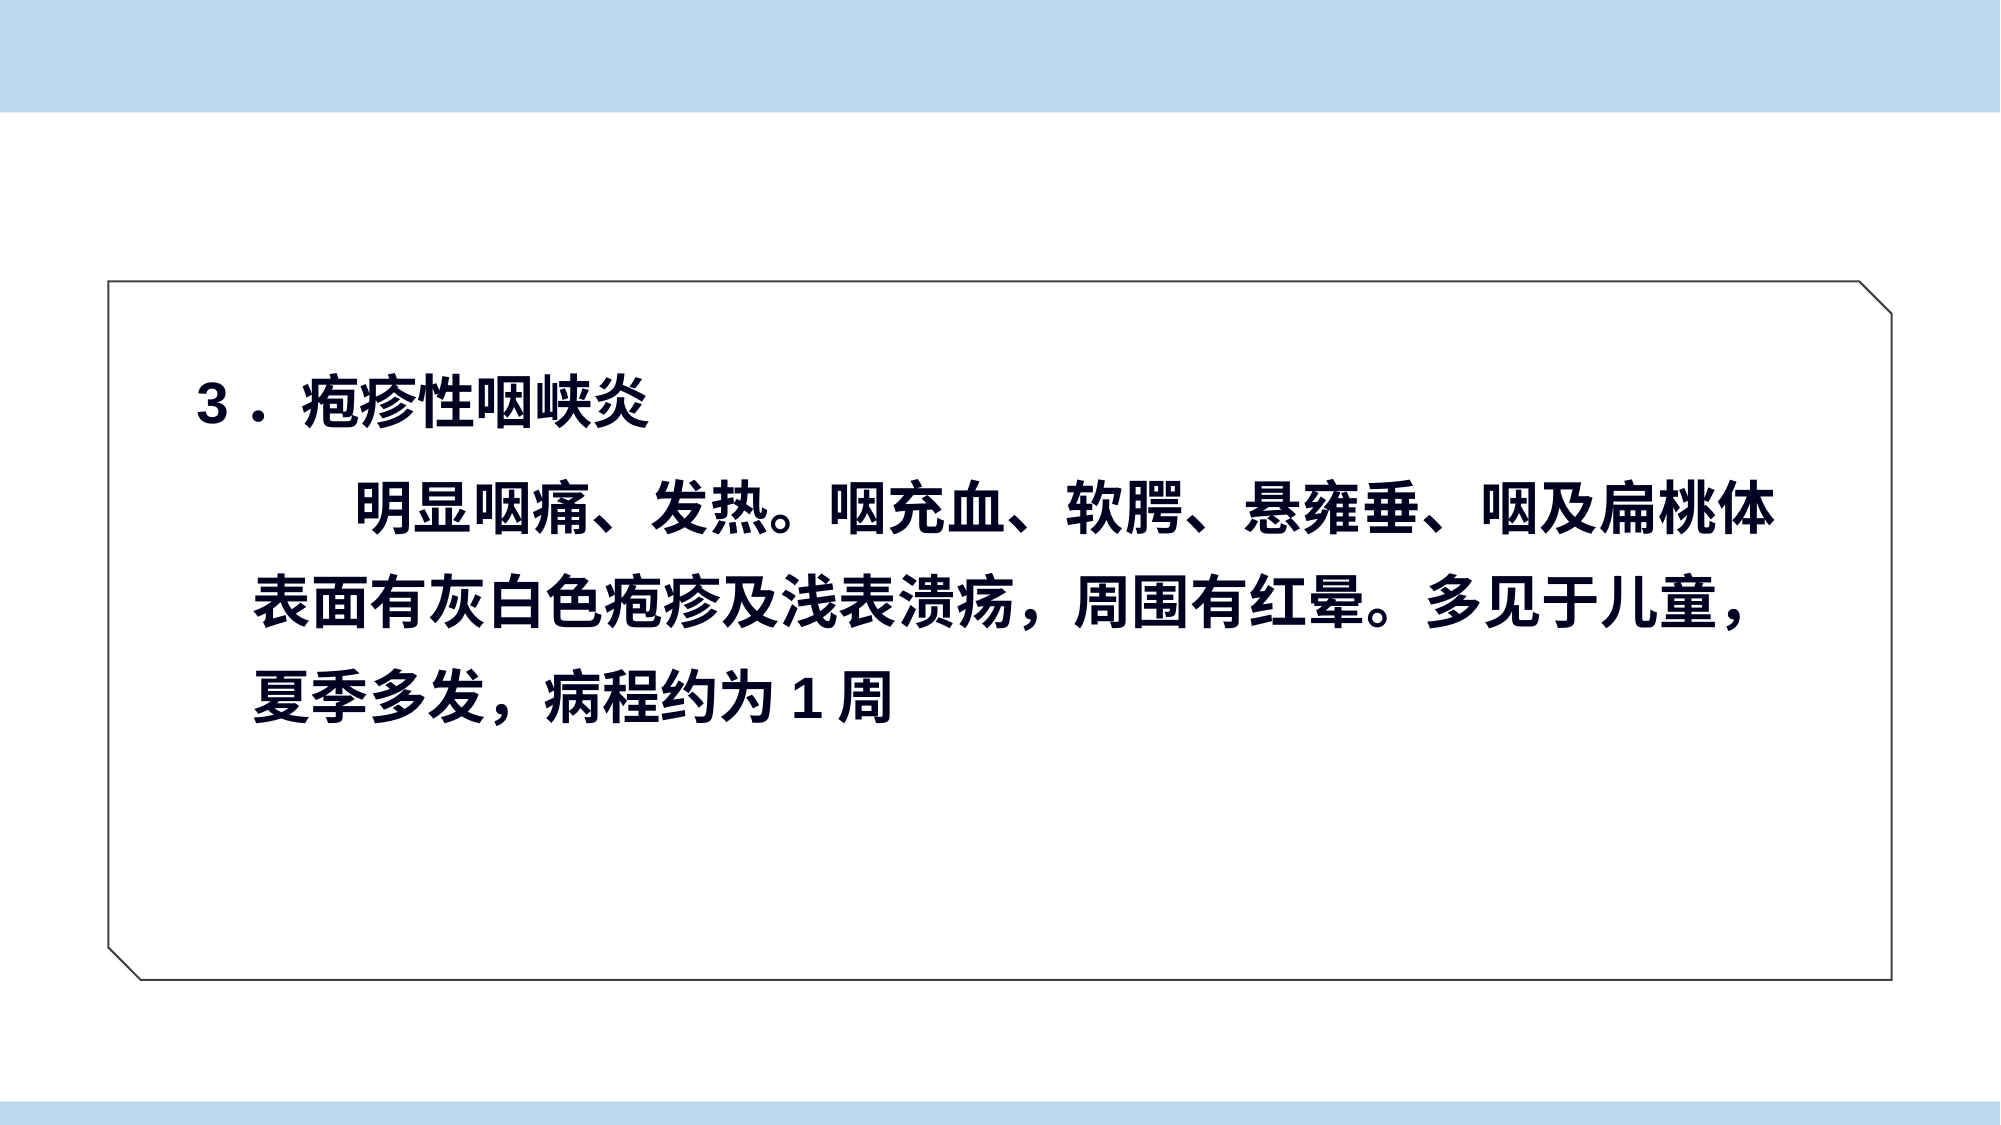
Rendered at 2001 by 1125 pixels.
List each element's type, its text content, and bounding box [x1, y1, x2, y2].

text_box 3．疱疹性咽峡炎 明显咽痛、发热。咽充血、软腭、悬雍垂、咽及扁桃体表面有灰白色疱疹及浅表溃疡，周围有红晕。多见于儿童，夏季多发，病程约为1周 [181, 332, 1792, 738]
text_box [107, 280, 1893, 981]
